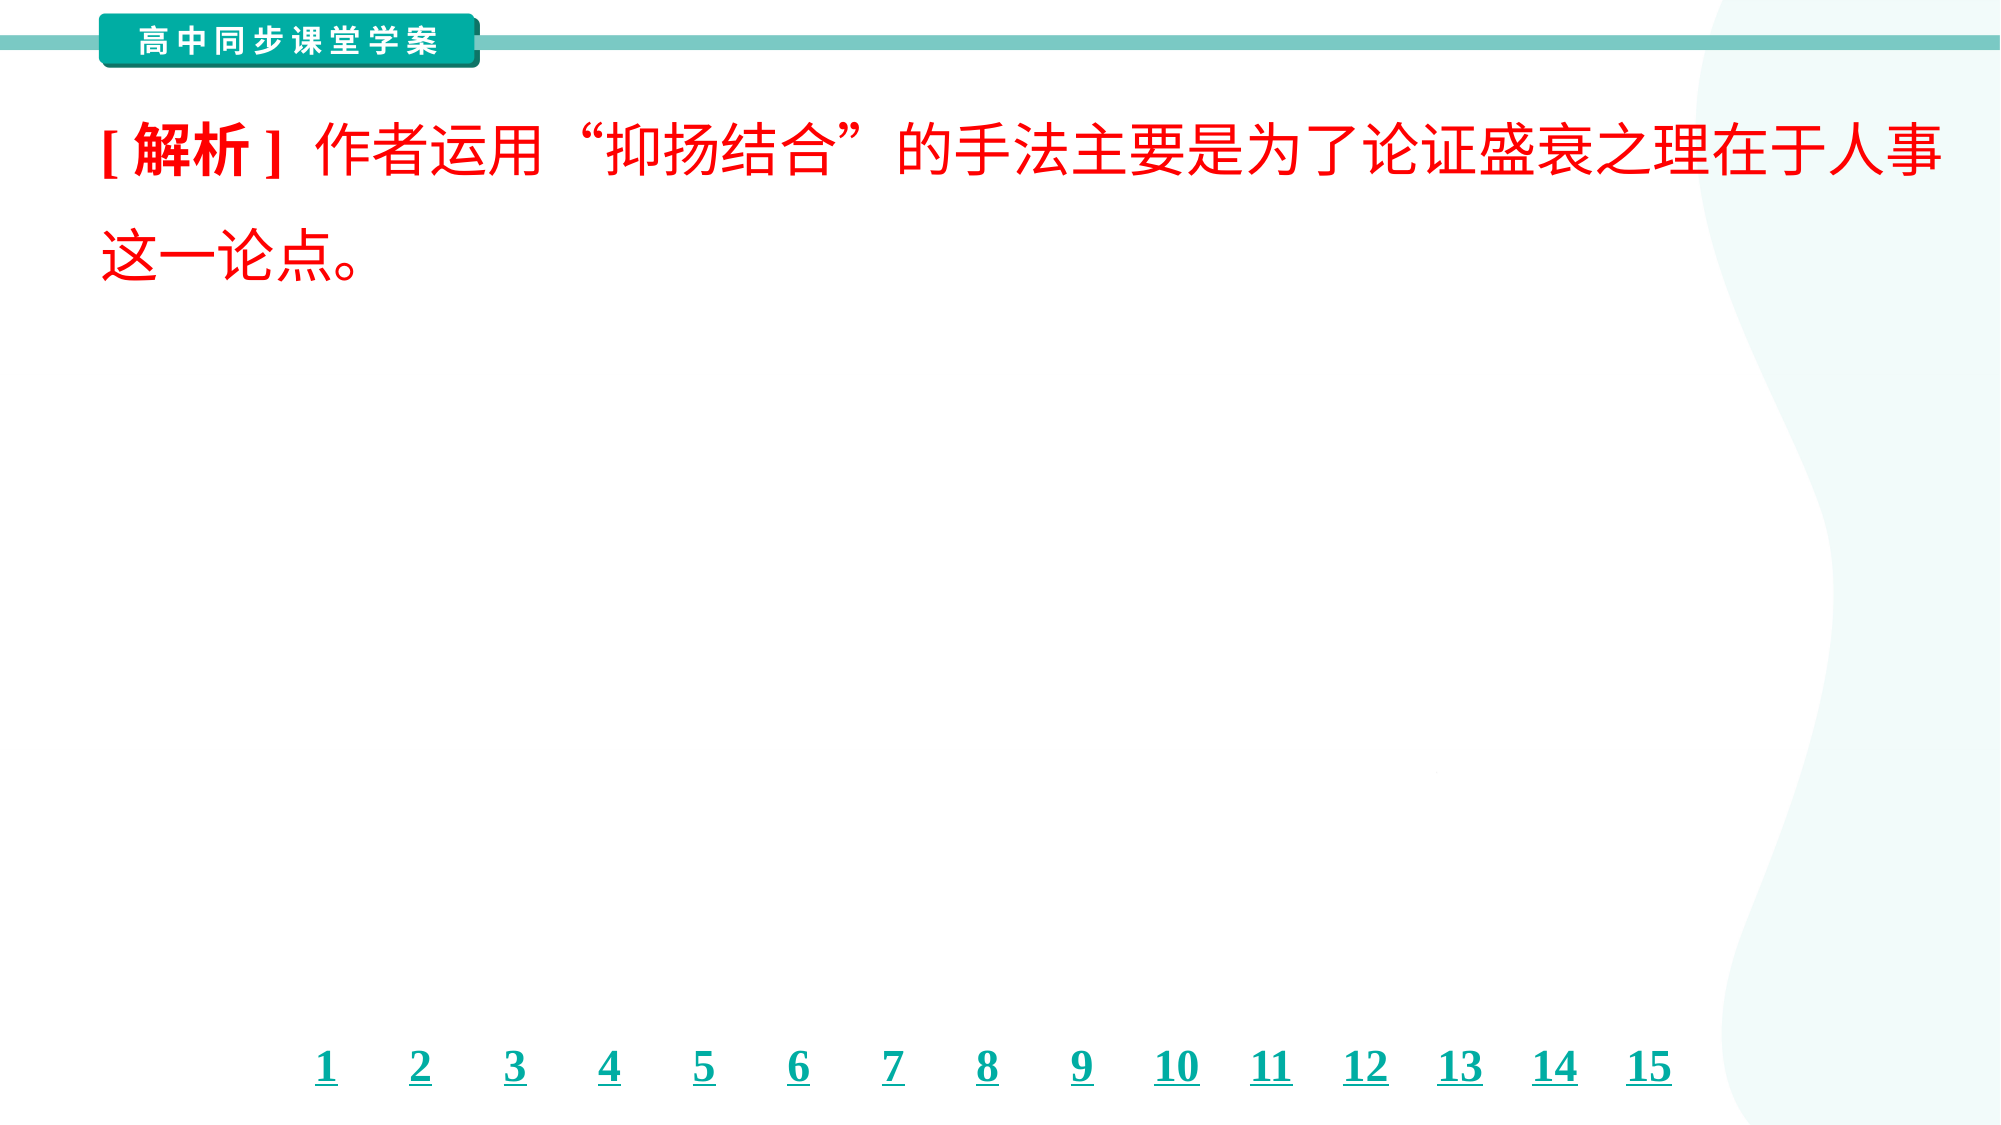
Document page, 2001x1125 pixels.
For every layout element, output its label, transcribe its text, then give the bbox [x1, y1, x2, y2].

picture [0, 0, 2000, 1125]
text_box [解析] 作者运用“抑扬结合”的手法主要是为了论证盛衰之理在于人事 这一论点。 [100, 76, 1899, 290]
